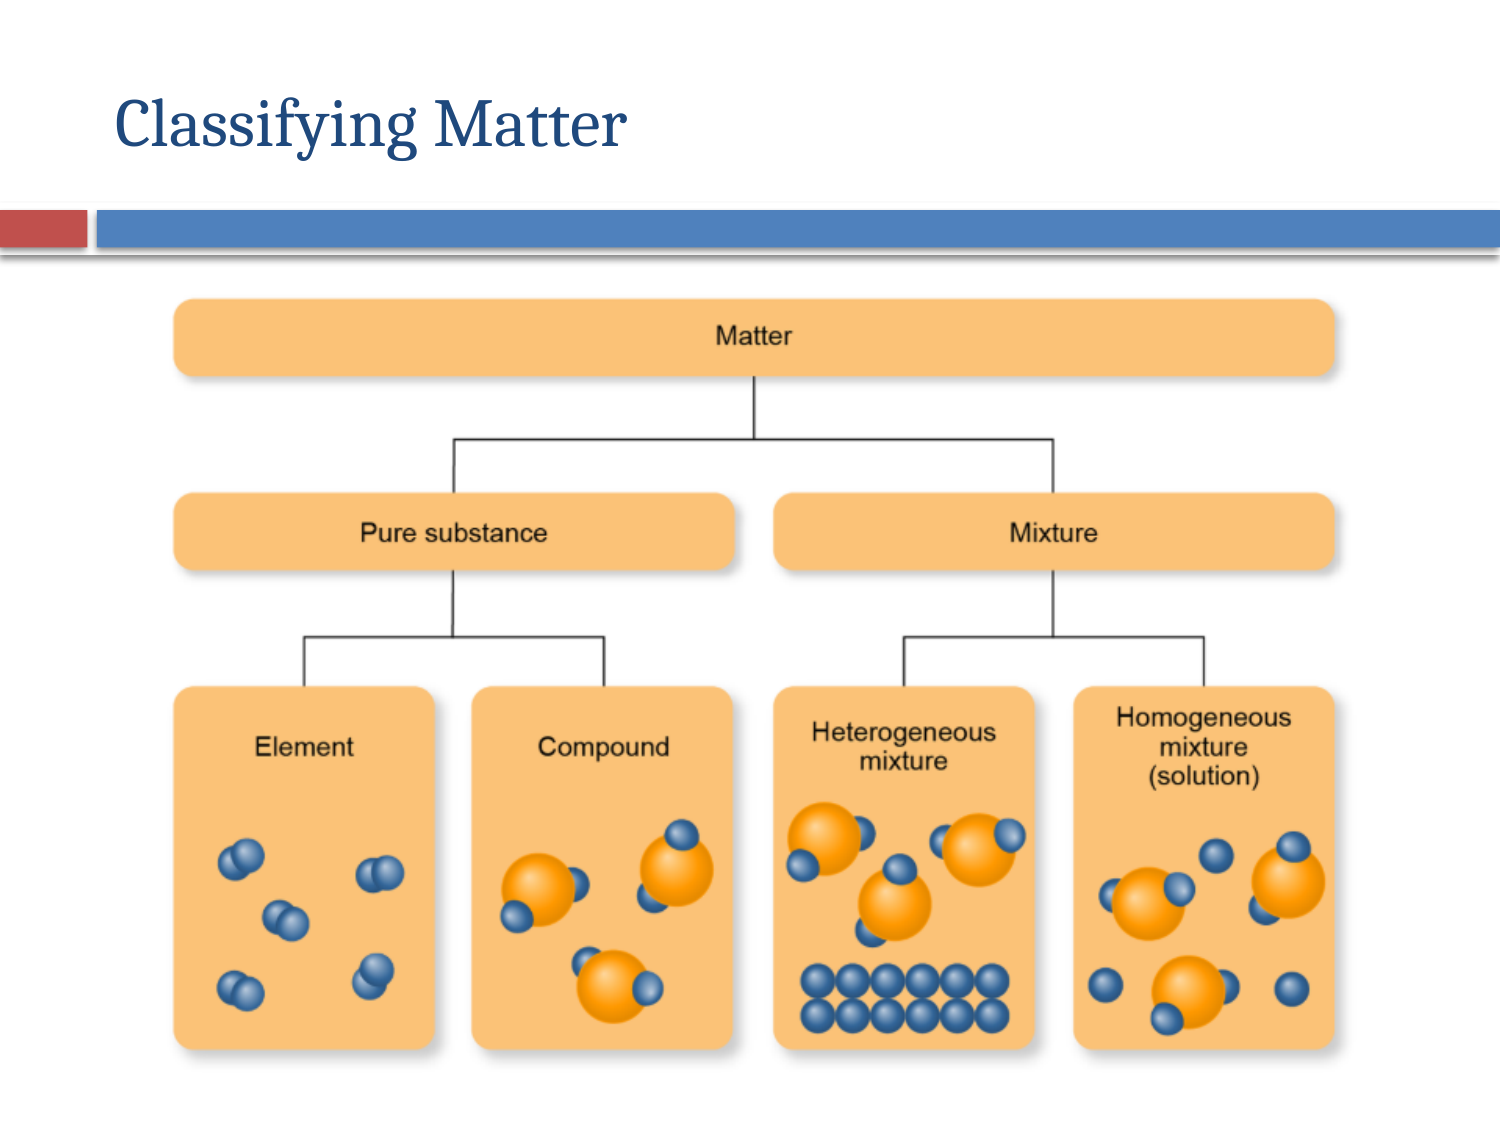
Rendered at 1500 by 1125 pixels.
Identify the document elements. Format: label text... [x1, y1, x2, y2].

title Classifying Matter [100, 37, 1438, 200]
picture [151, 284, 1366, 1079]
